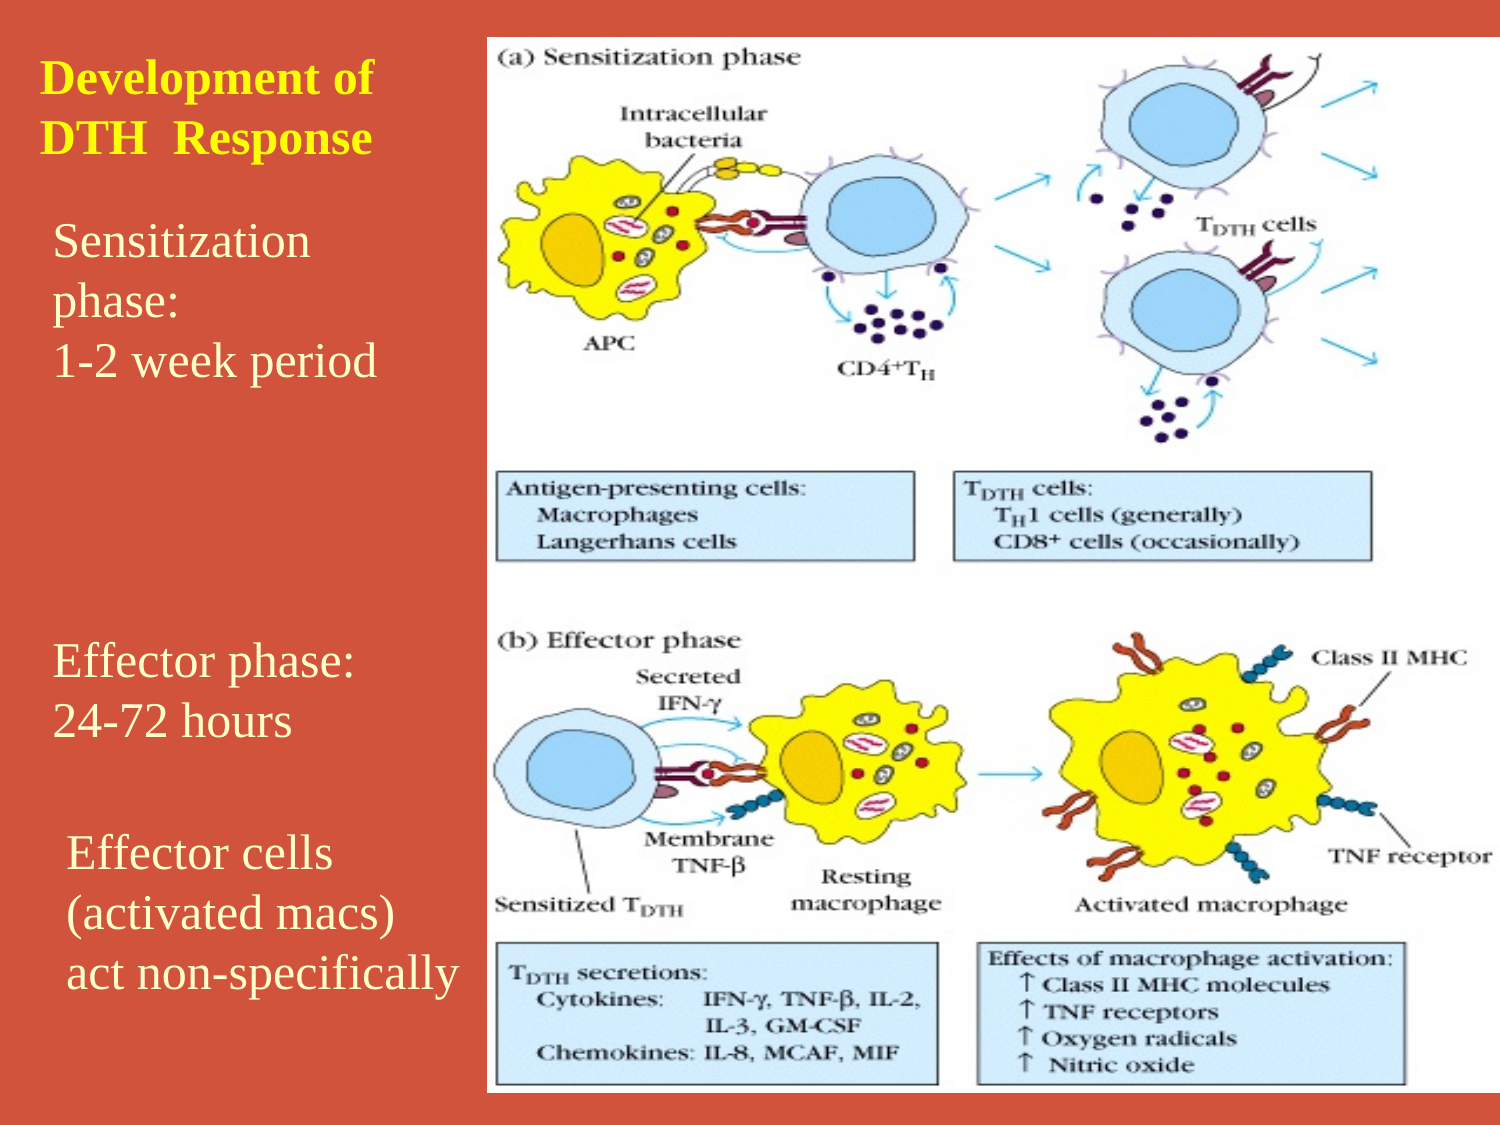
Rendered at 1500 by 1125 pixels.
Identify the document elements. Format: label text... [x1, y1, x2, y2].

text_box Development of DTH Response [25, 37, 450, 173]
text_box Sensitization phase: 1-2 week period Effector phase: 24-72 hours [37, 199, 413, 755]
text_box Effector cells (activated macs) act non-specifically [51, 812, 475, 1007]
picture [487, 37, 1500, 1093]
